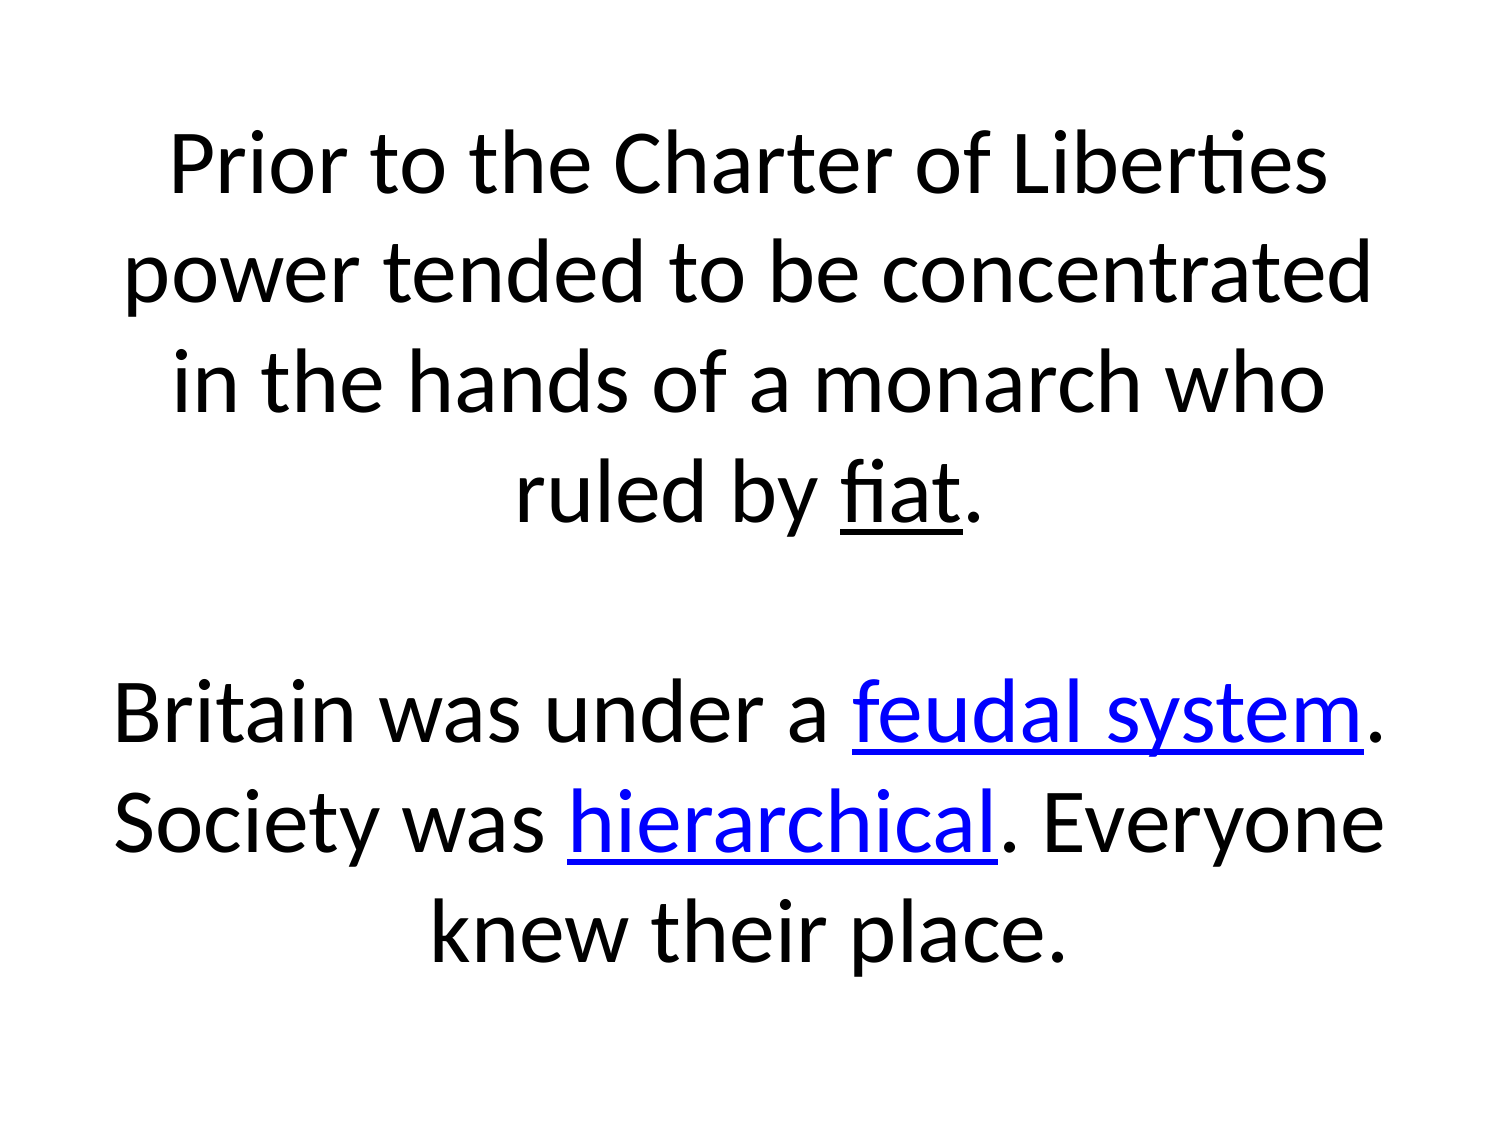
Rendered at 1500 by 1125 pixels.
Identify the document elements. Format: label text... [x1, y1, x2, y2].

title Prior to the Charter of Liberties power tended to be concentrated in the hands of a monarch who ruled by fiat. Britain was under a feudal system. Society was hierarchical. Everyone knew their place. [74, 44, 1426, 1038]
